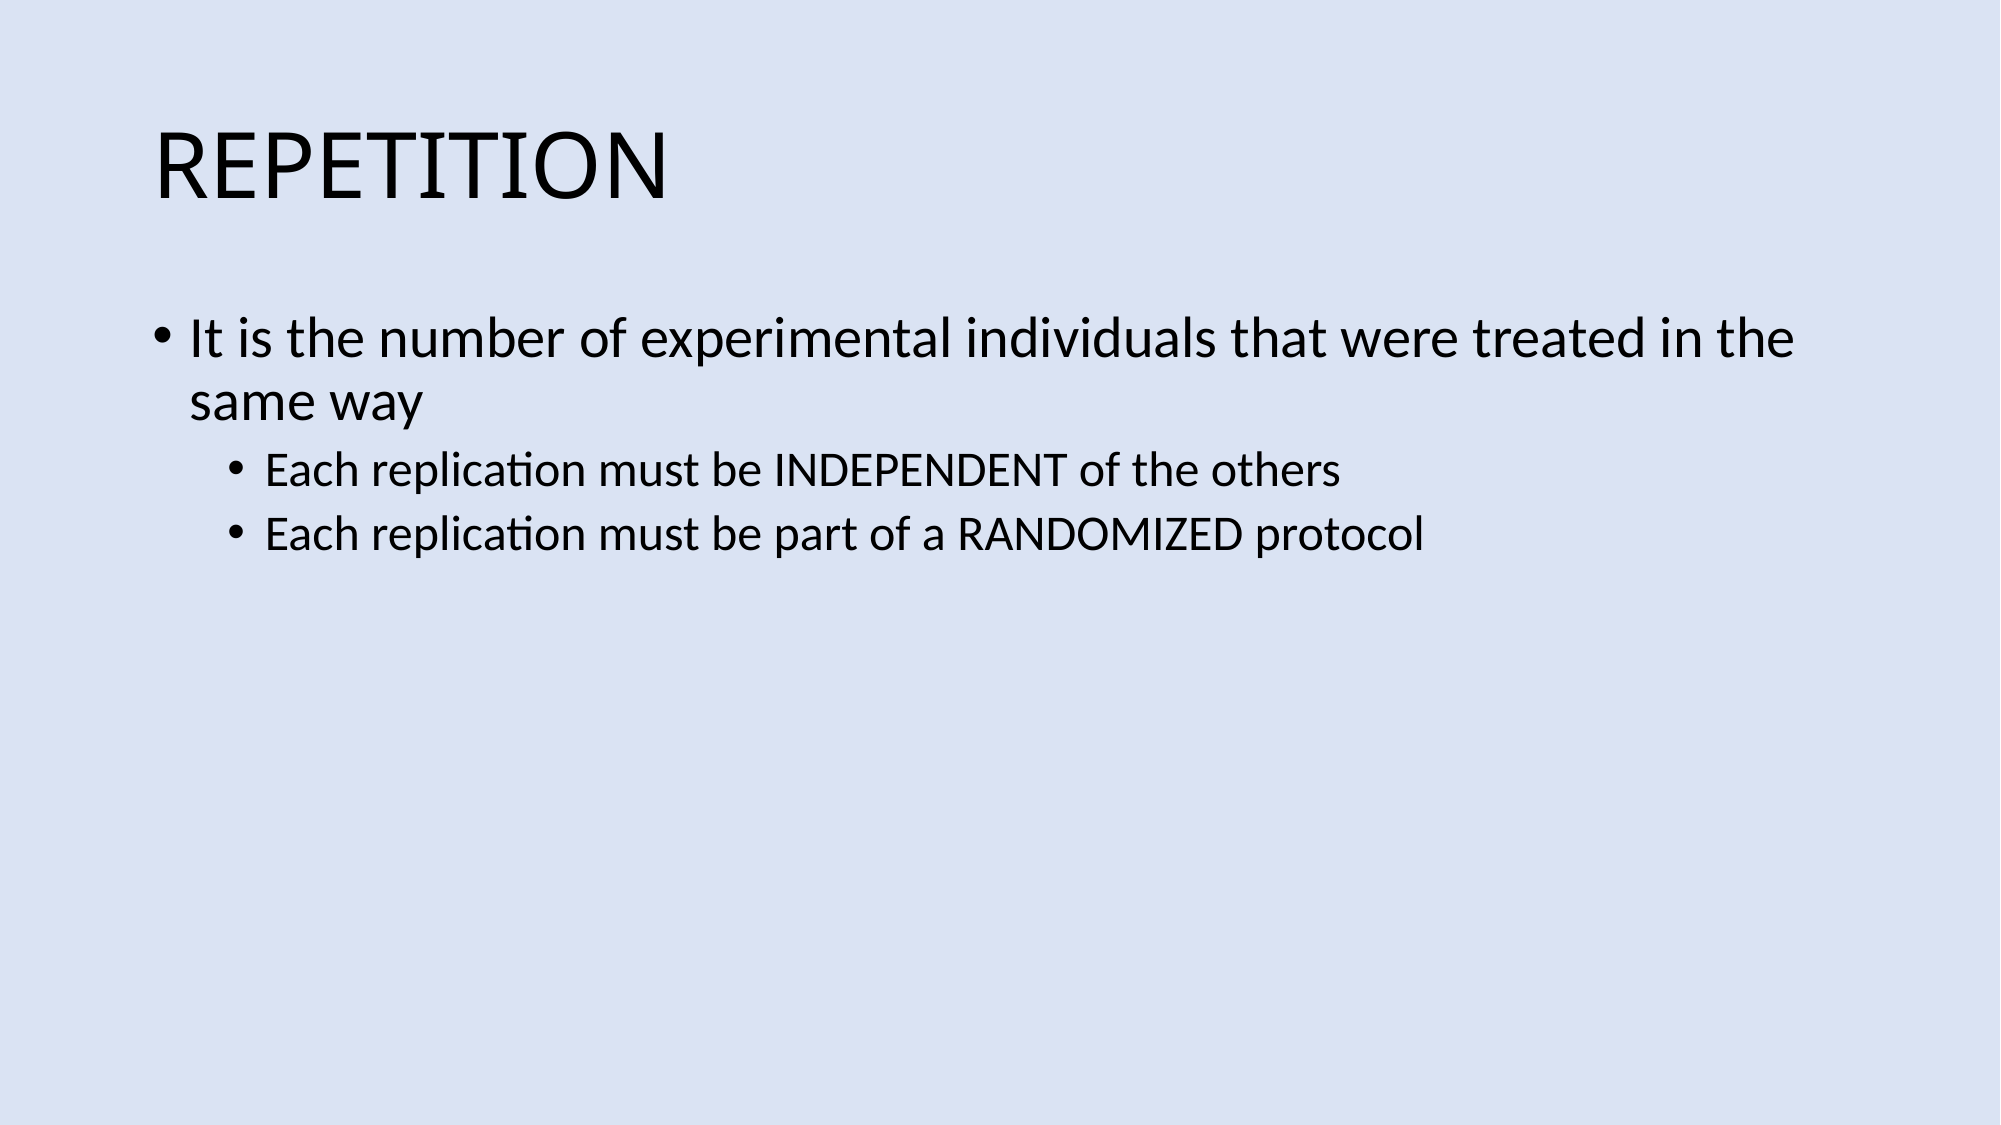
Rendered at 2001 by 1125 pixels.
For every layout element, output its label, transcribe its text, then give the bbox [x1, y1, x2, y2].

list It is the number of experimental individuals that were treated in the same way Each replication must be INDEPENDENT of the others Each replication must be part of a RANDOMIZED protocol [137, 299, 1863, 1014]
title REPETITION [137, 59, 1863, 278]
